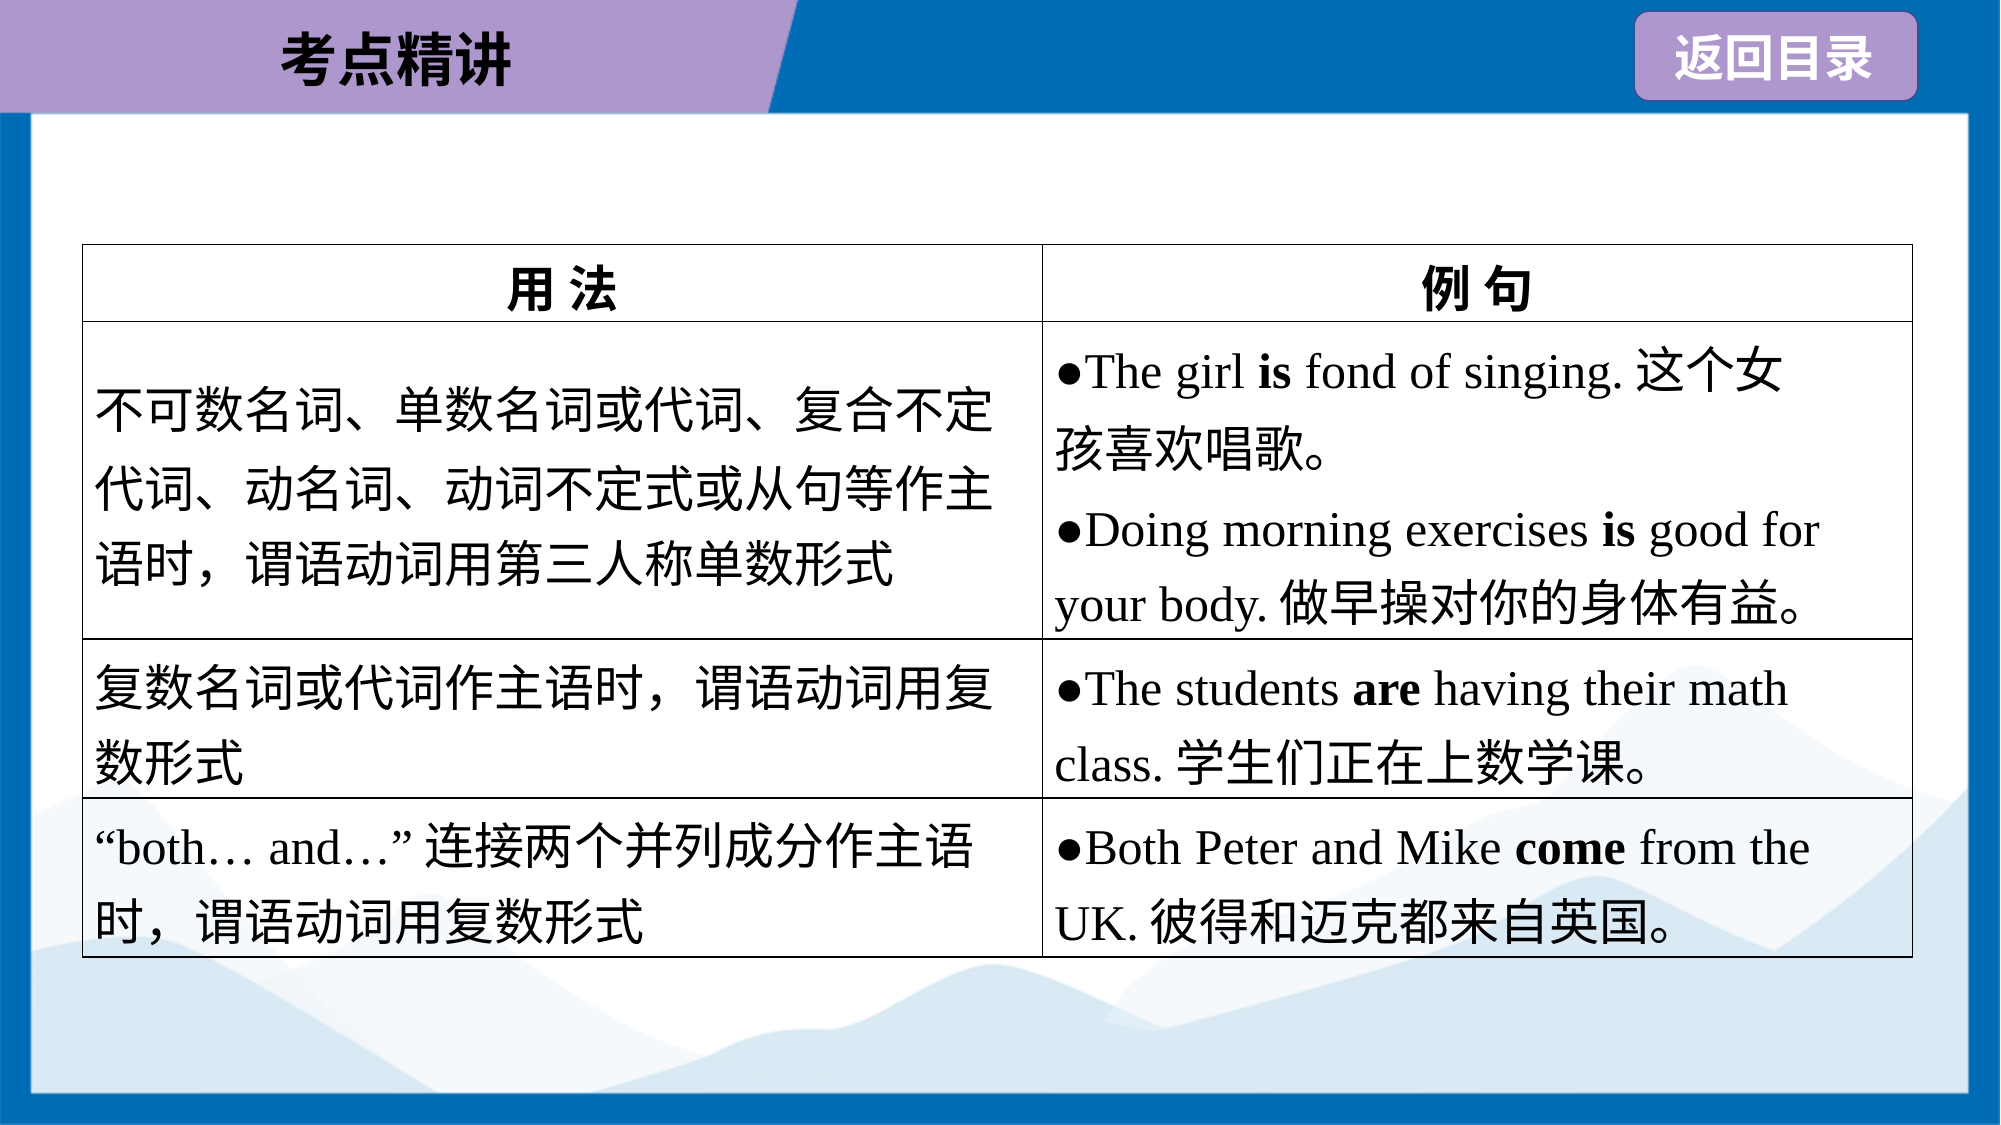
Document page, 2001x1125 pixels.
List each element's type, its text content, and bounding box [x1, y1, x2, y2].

table_cell ●The students are having their math class.学生们正在上数学课。 [1043, 640, 1912, 797]
table_cell 不可数名词、单数名词或代词、复合不定 代词、动名词、动词不定式或从句等作主 语时，谓语动词用第三人称单数形式 [83, 322, 1042, 638]
picture [0, 0, 2000, 1125]
table_cell “both… and…”连接两个并列成分作主语 时，谓语动词用复数形式 [83, 799, 1042, 956]
table_header 用 法 [83, 245, 1042, 321]
table_cell ●Both Peter and Mike come from the UK.彼得和迈克都来自英国。 [1043, 799, 1912, 956]
table_cell ●The girl is fond of singing.这个女 孩喜欢唱歌。 ●Doing morning exercises is good for your body.做早操对你的身体有益。 [1043, 322, 1912, 638]
table_header 例 句 [1043, 245, 1912, 321]
table_cell 复数名词或代词作主语时，谓语动词用复 数形式 [83, 640, 1042, 797]
